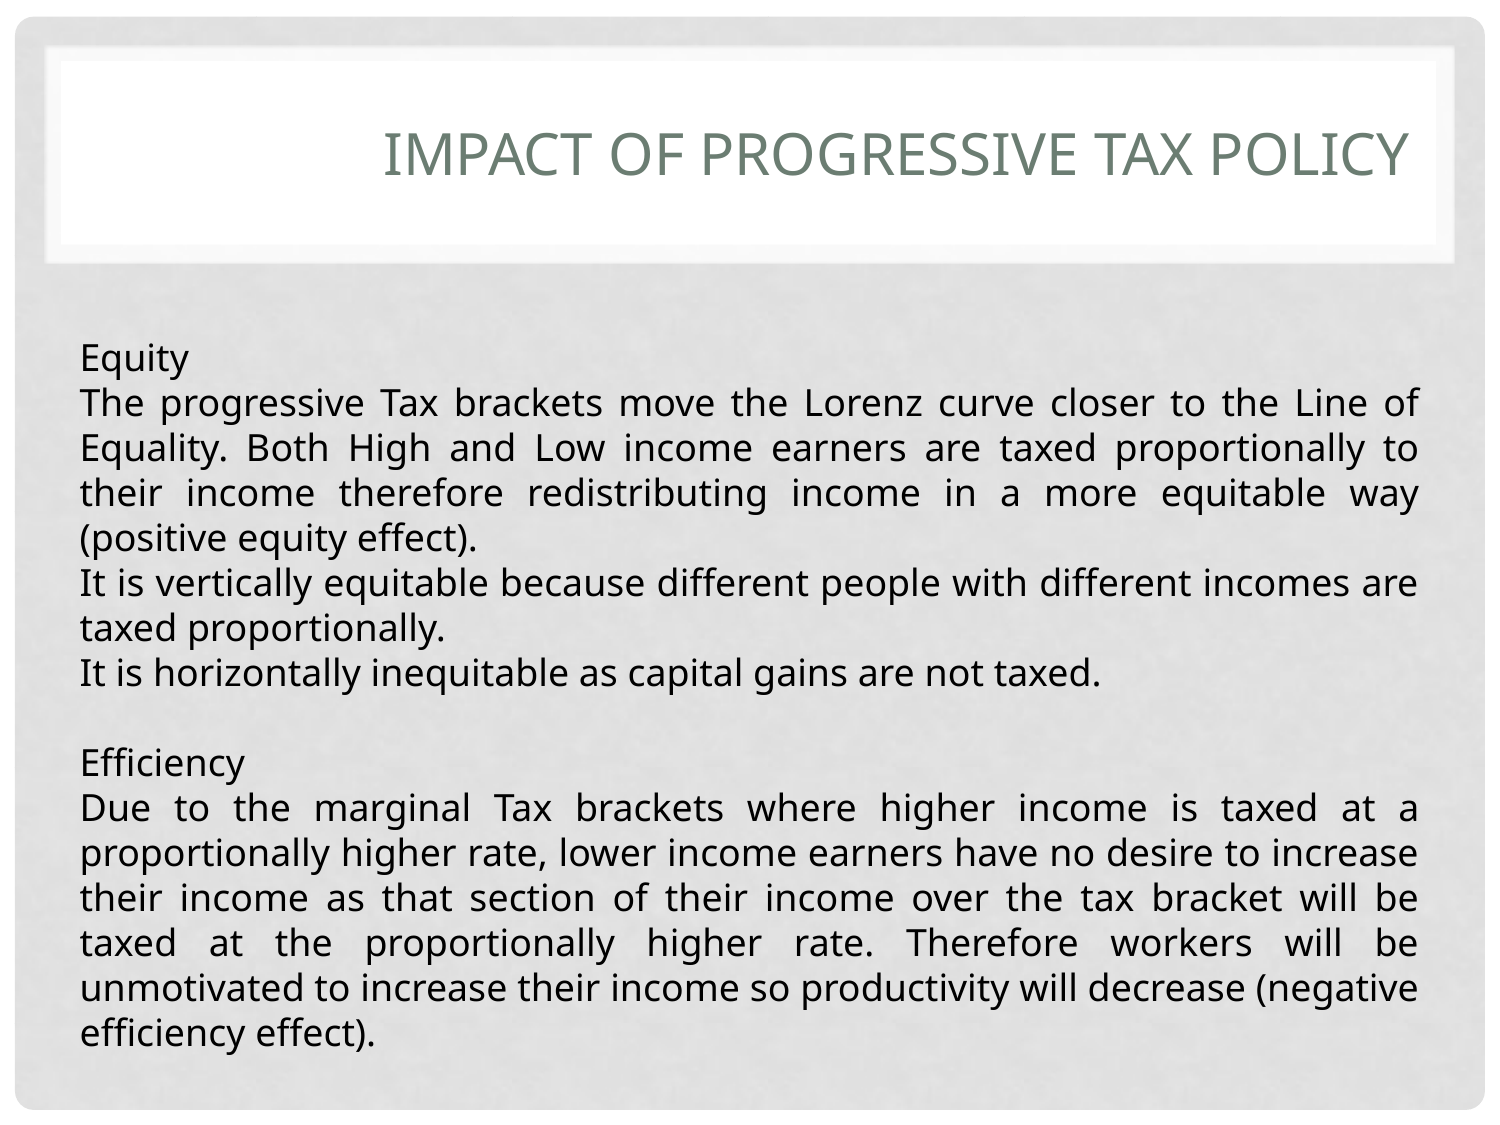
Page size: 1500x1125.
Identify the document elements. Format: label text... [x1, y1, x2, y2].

text_box Equity The progressive Tax brackets move the Lorenz curve closer to the Line of Equality. Both High and Low income earners are taxed proportionally to their income therefore redistributing income in a more equitable way (positive equity effect). It is vertically equitable because different people with different incomes are taxed proportionally. It is horizontally inequitable as capital gains are not taxed. Efficiency Due to the marginal Tax brackets where higher income is taxed at a proportionally higher rate, lower income earners have no desire to increase their income as that section of their income over the tax bracket will be taxed at the proportionally higher rate. Therefore workers will be unmotivated to increase their income so productivity will decrease (negative efficiency effect). [64, 326, 1436, 1106]
title Impact of Progressive Tax policy [69, 66, 1425, 238]
